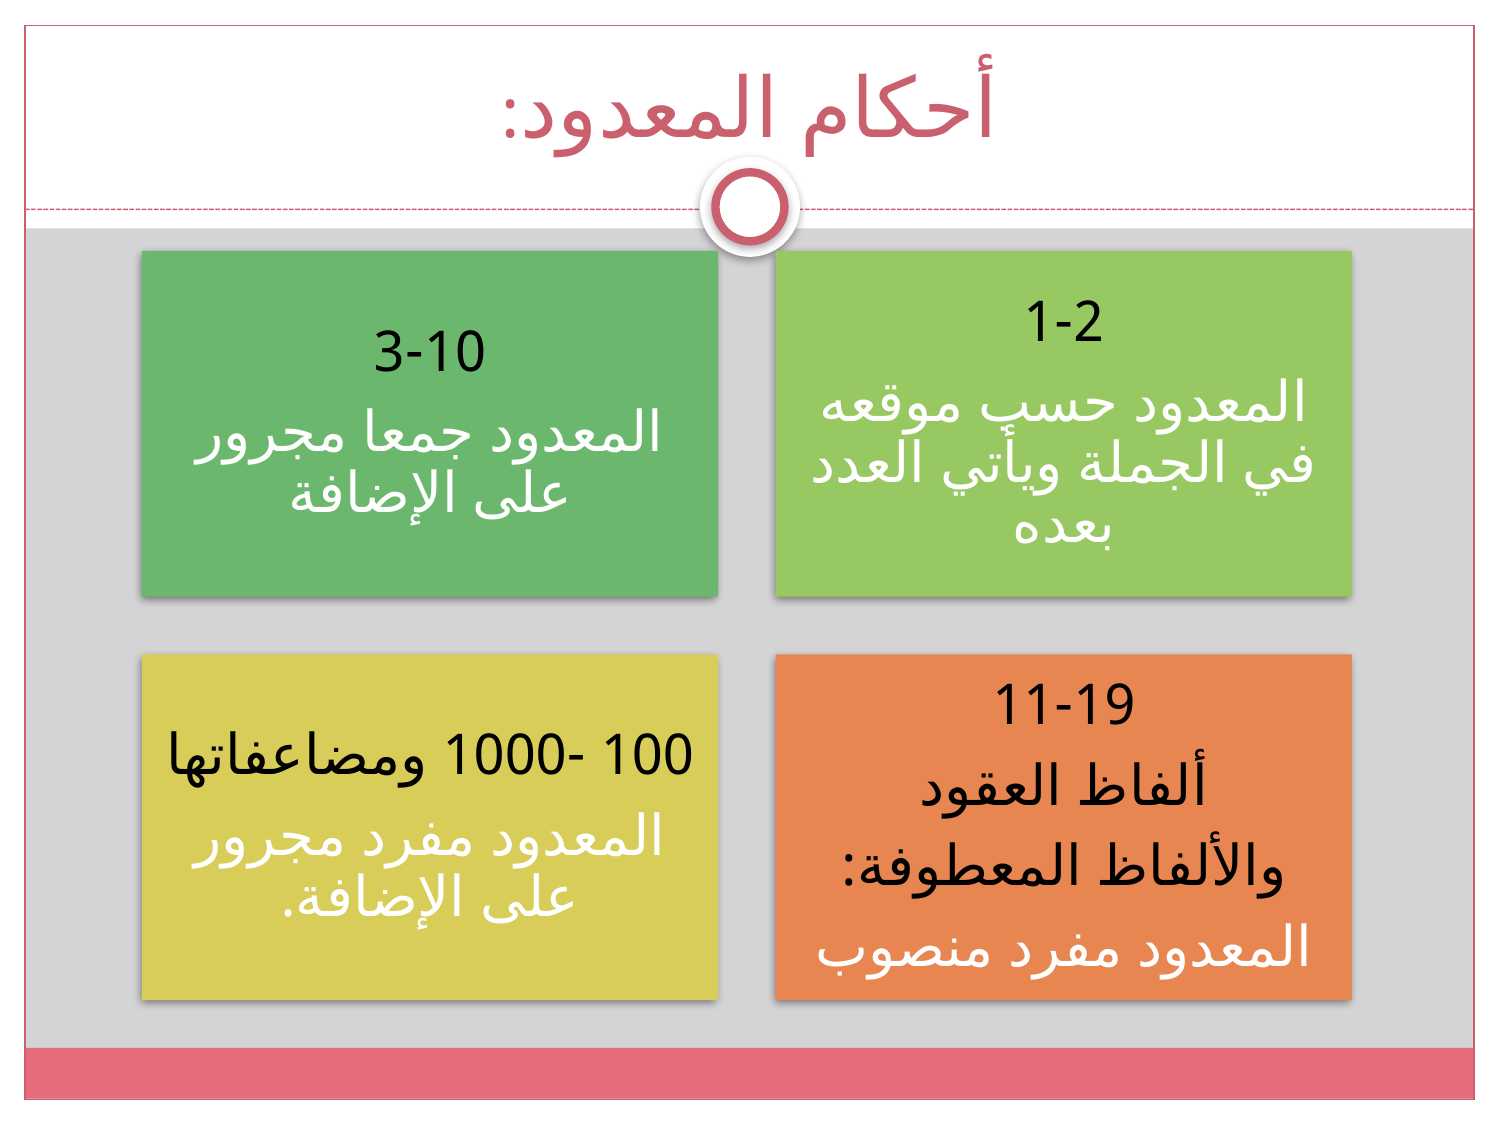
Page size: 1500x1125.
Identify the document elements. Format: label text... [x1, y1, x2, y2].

title أحكام المعدود: [49, 37, 1450, 162]
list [49, 250, 1445, 1001]
